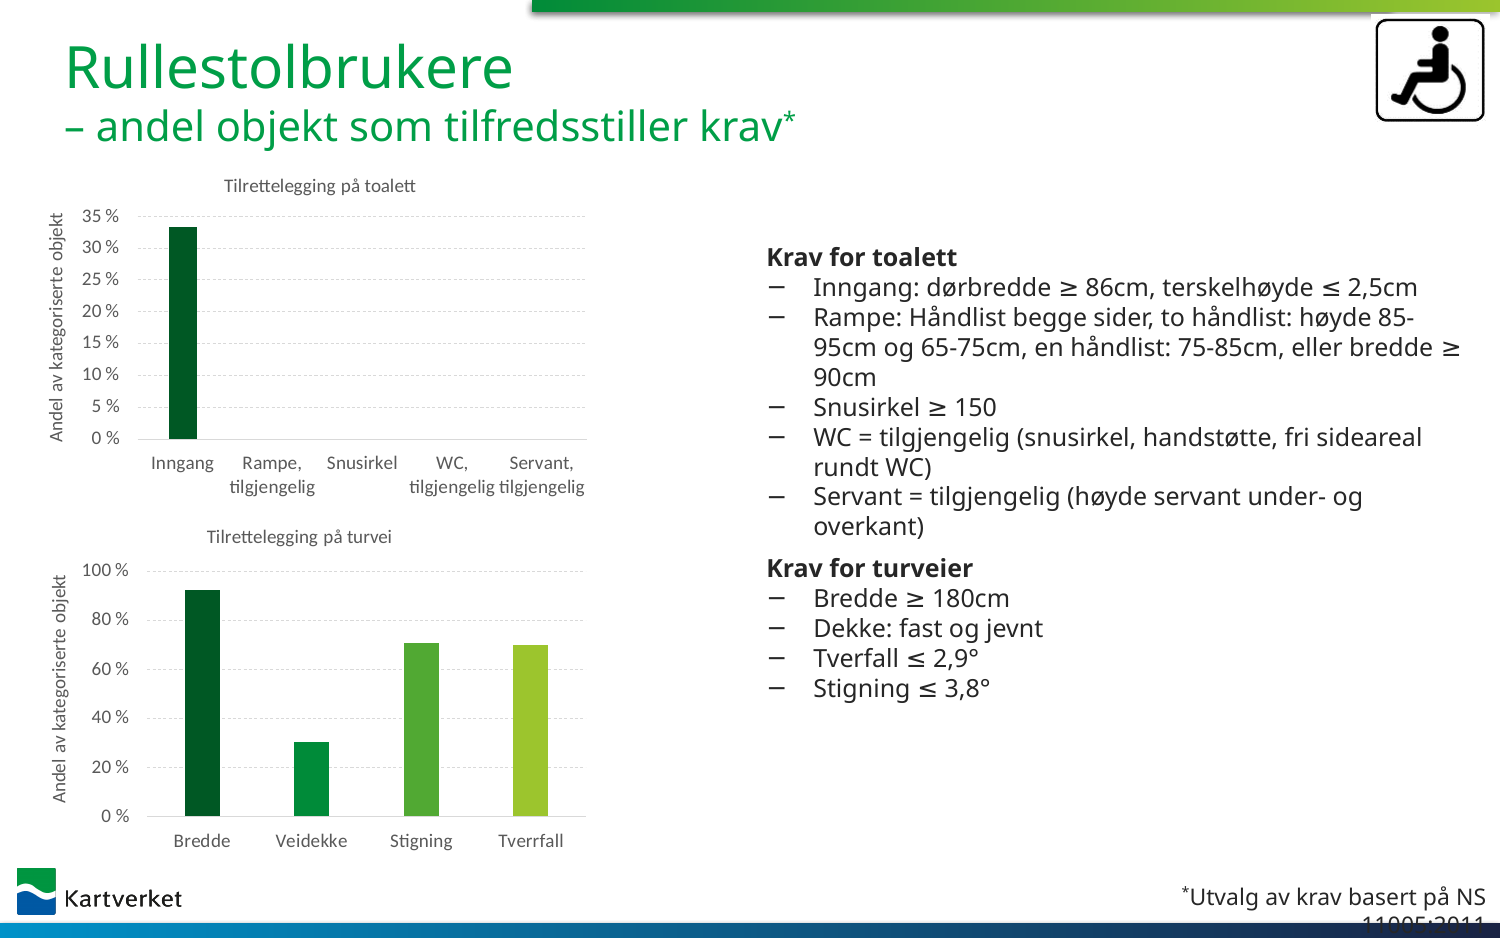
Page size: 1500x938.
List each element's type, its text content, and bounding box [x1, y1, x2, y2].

text_box Krav for turveier Bredde ≥ 180cm Dekke: fast og jevnt Tverfall ≤ 2,9° Stigning ≤ 3,8° [751, 545, 1483, 710]
picture [41, 166, 598, 505]
picture [1371, 13, 1491, 127]
text_box Rullestolbrukere – andel objekt som tilfredsstiller krav* [49, 14, 1431, 158]
text_box Krav for toalett Inngang: dørbredde ≥ 86cm, terskelhøyde ≤ 2,5cm Rampe: Håndlist begge sider, to håndlist: høyde 85-95cm og 65-75cm, en håndlist: 75-85cm, eller bredde ≥ 90cm Snusirkel ≥ 150 WC = tilgjengelig (snusirkel, handstøtte, fri sideareal rundt WC) Servant = tilgjengelig (høyde servant under- og overkant) [751, 234, 1483, 545]
picture [41, 520, 597, 859]
text_box *Utvalg av krav basert på NS 11005:2011 [1068, 873, 1500, 938]
